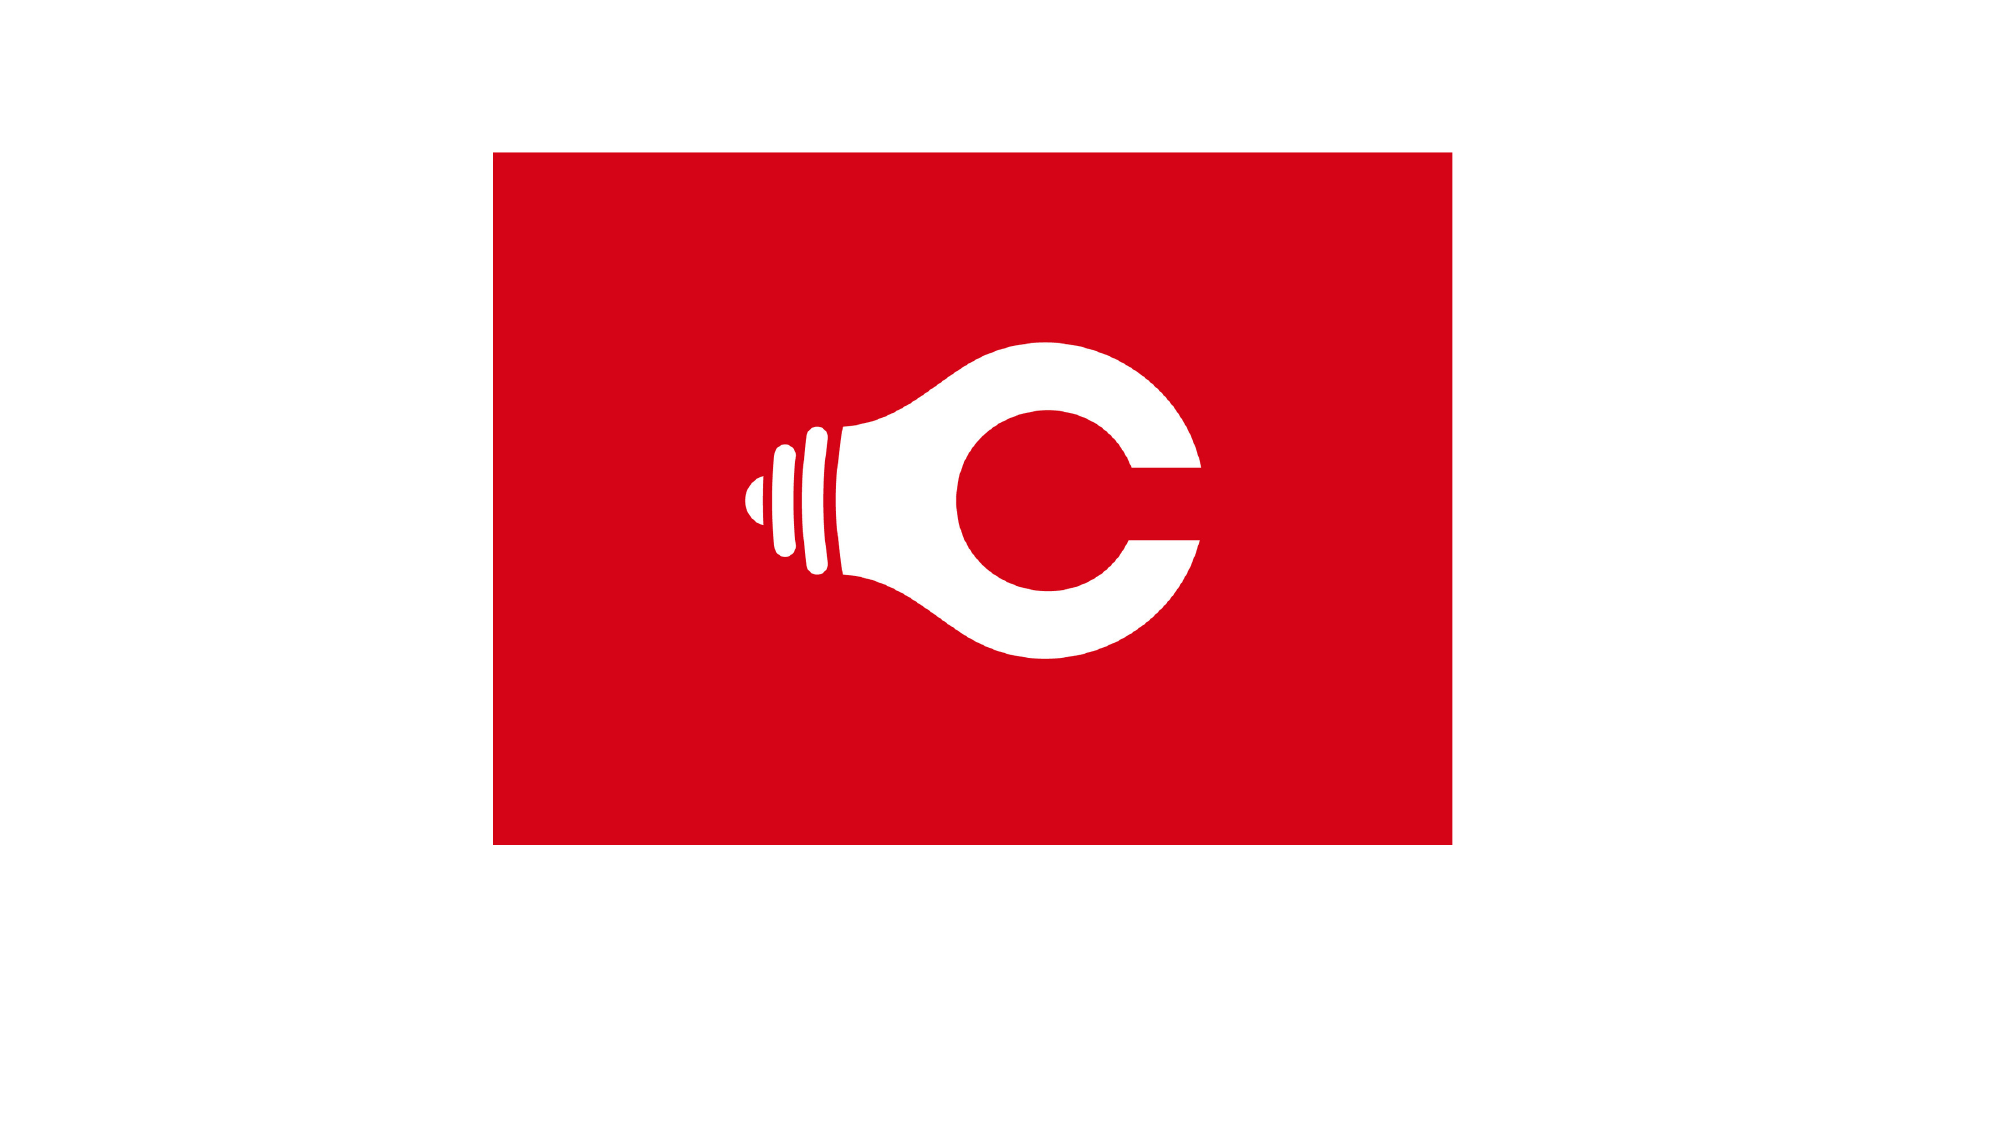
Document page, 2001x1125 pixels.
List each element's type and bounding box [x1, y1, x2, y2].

picture [493, 151, 1453, 845]
